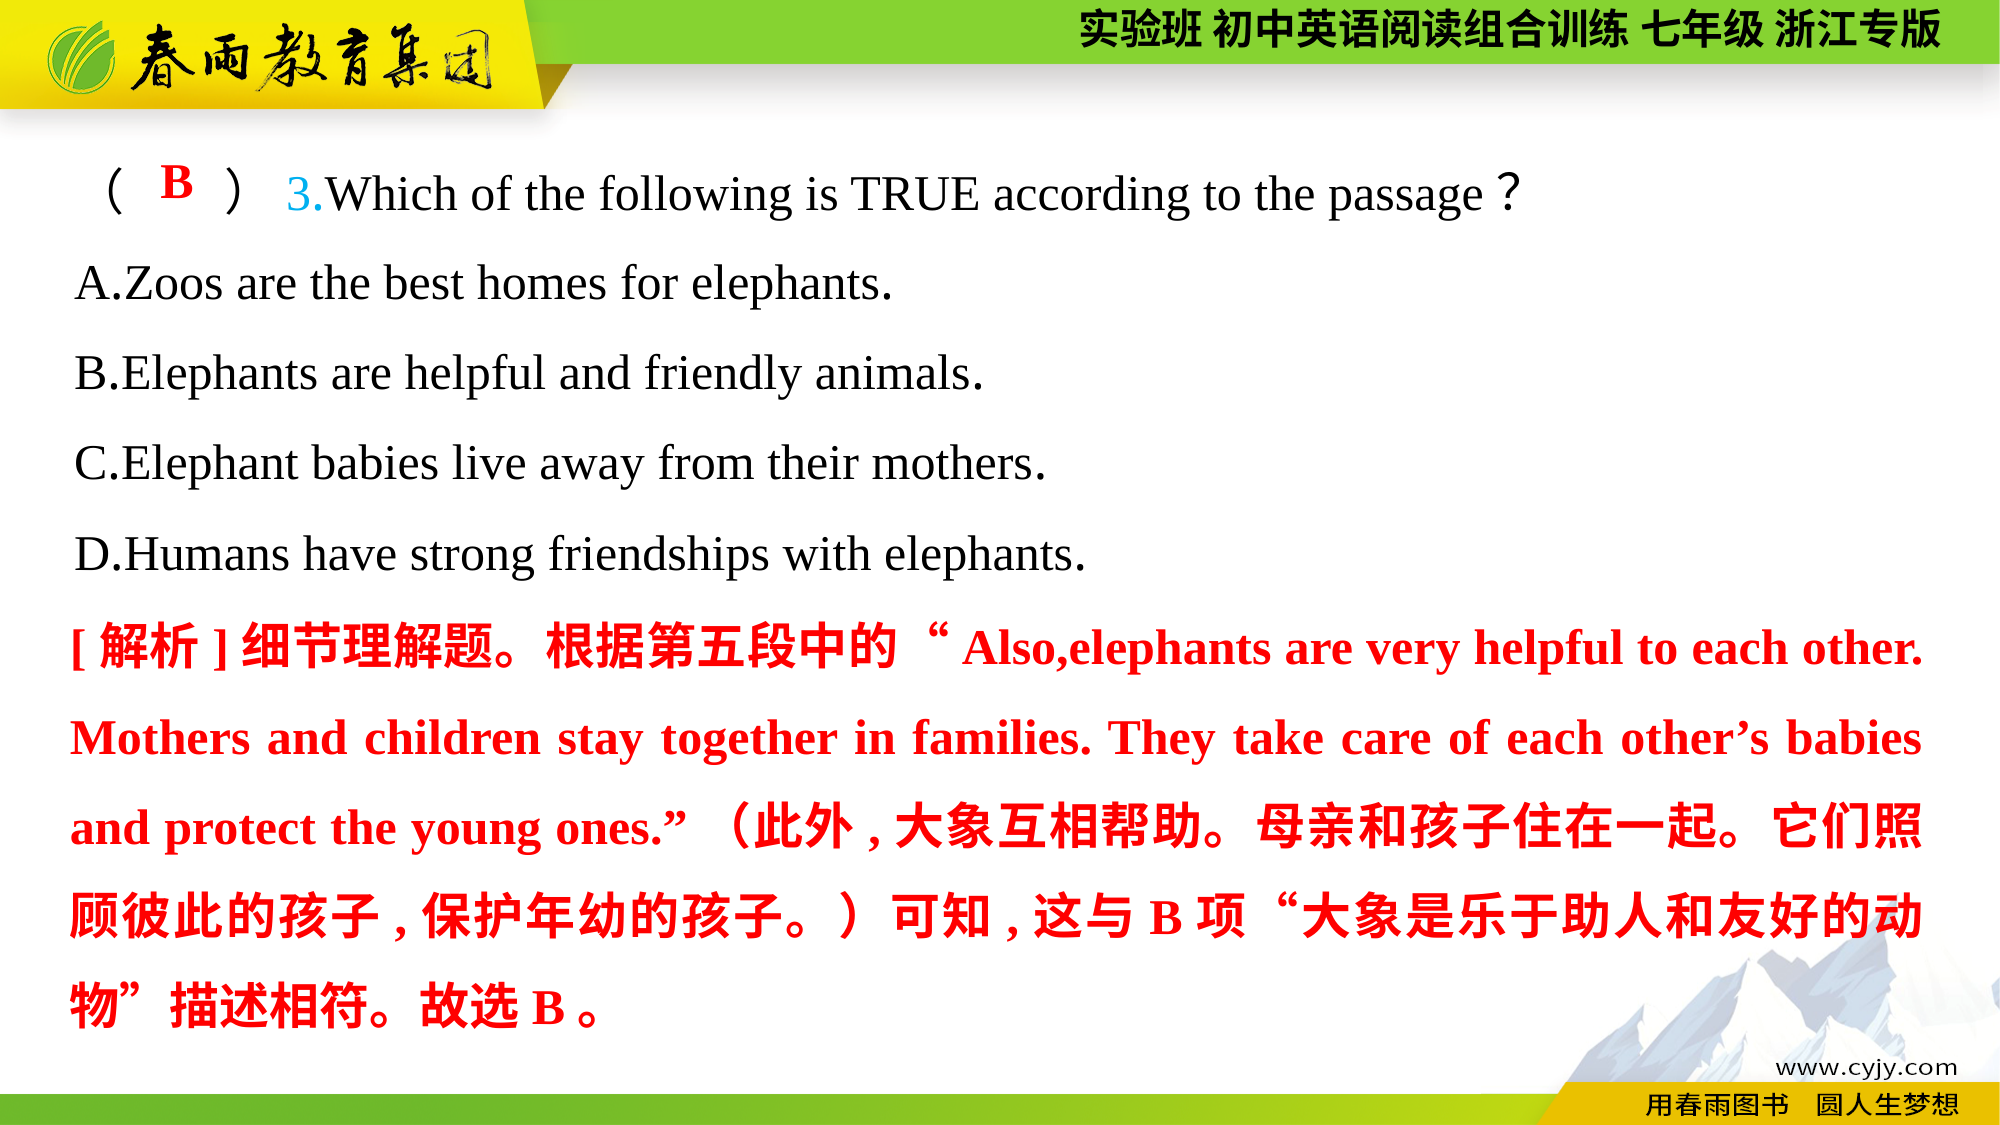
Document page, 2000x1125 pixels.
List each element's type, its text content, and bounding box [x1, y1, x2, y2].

text_box B [145, 141, 209, 217]
picture [0, 0, 2000, 1125]
list （ ）3.Which of the following is TRUE according to the passage？ A.Zoos are the best homes for elephants. B.Elephants are helpful and friendly animals. C.Elephant babies live away from their mothers. D.Humans have strong friendships with elephants. [59, 122, 1944, 592]
text_box [解析]细节理解题。根据第五段中的“Also,elephants are very helpful to each other. Mothers and children stay together in families. They take care of each other’s babies and protect the young ones.”（此外,大象互相帮助。母亲和孩子住在一起。它们照顾彼此的孩子,保护年幼的孩子。）可知,这与B项“大象是乐于助人和友好的动物”描述相符。故选B。 [54, 577, 1939, 1043]
